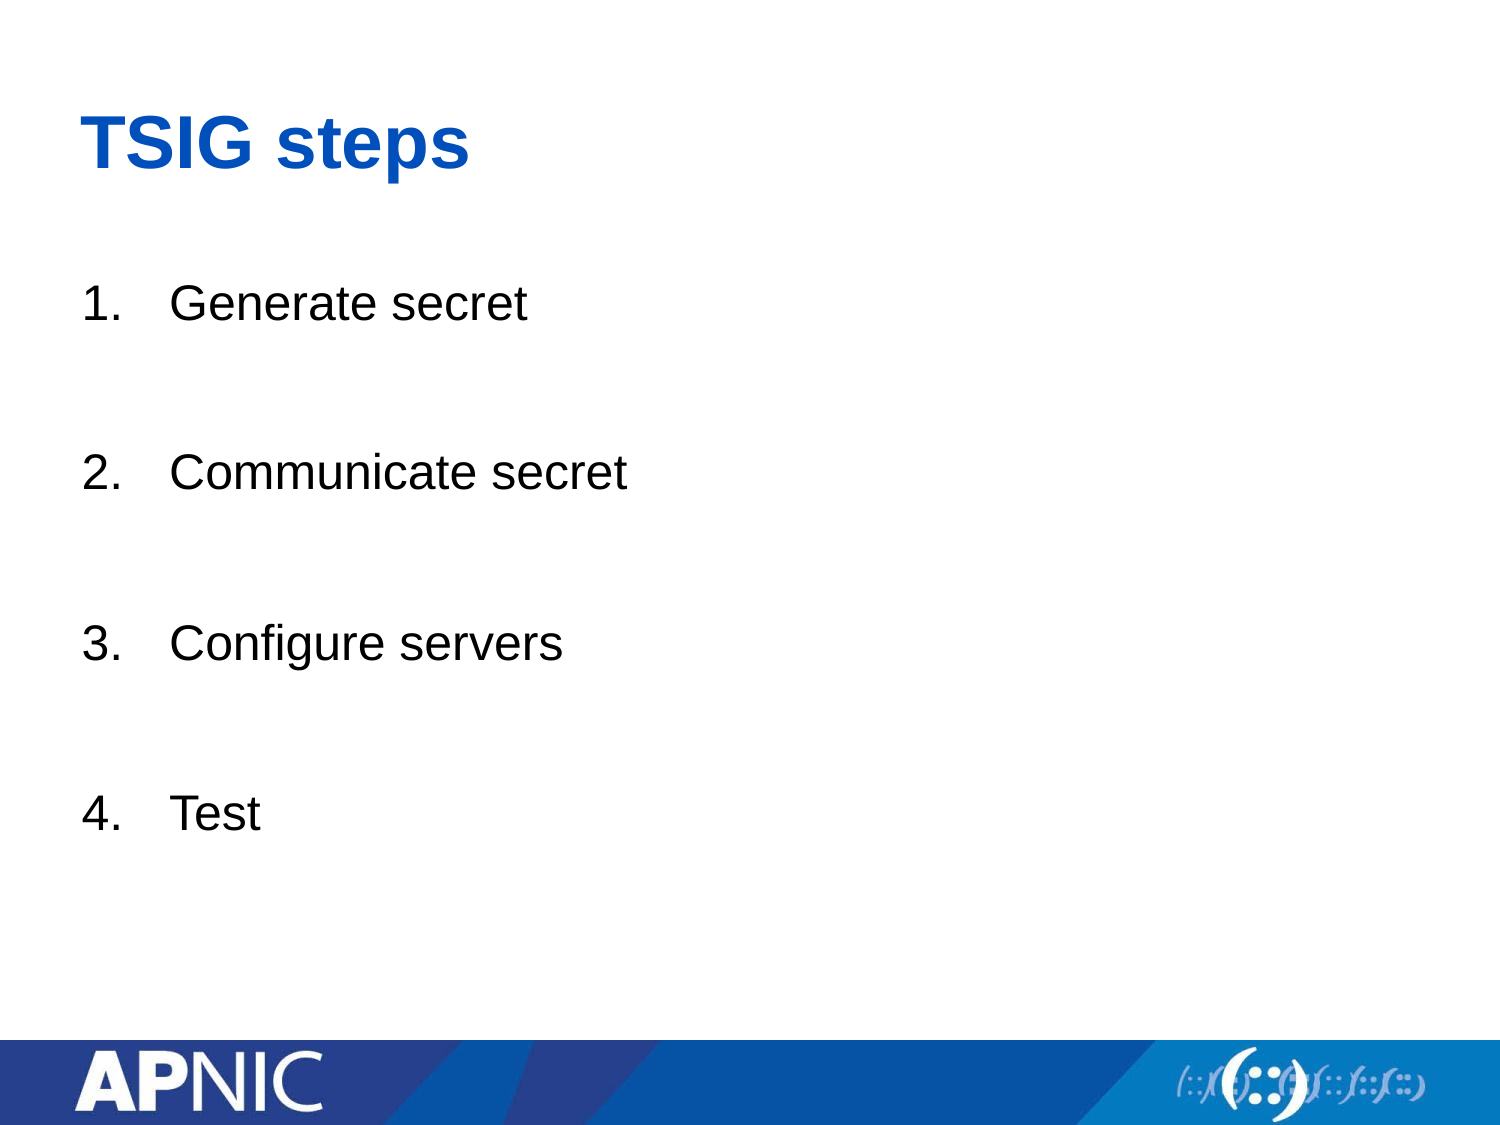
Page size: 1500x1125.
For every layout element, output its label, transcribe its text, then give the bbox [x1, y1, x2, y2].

list Generate secret Communicate secret Configure servers Test [66, 262, 1437, 1012]
title TSIG steps [64, 45, 1436, 233]
picture [0, 1040, 1500, 1125]
